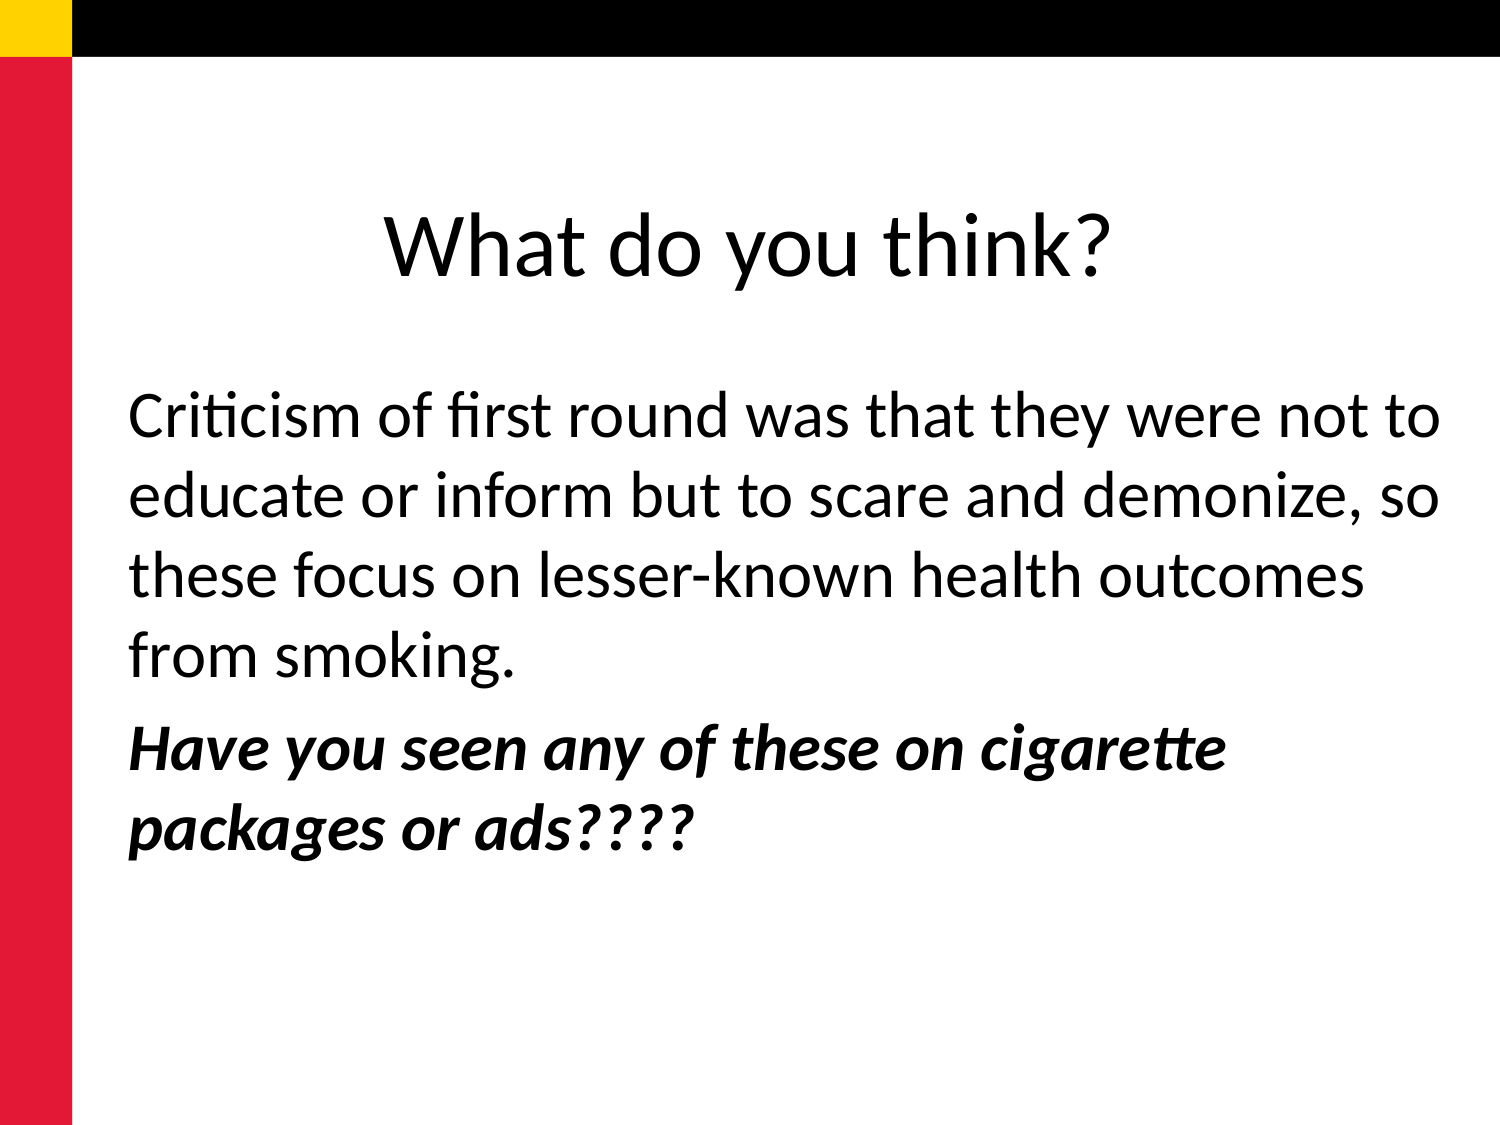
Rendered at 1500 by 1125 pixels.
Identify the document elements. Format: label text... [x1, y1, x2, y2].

picture [0, 0, 1500, 1125]
title What do you think? [75, 145, 1425, 334]
list Criticism of first round was that they were not to educate or inform but to scare and demonize, so these focus on lesser-known health outcomes from smoking. Have you seen any of these on cigarette packages or ads???? [113, 270, 1464, 942]
